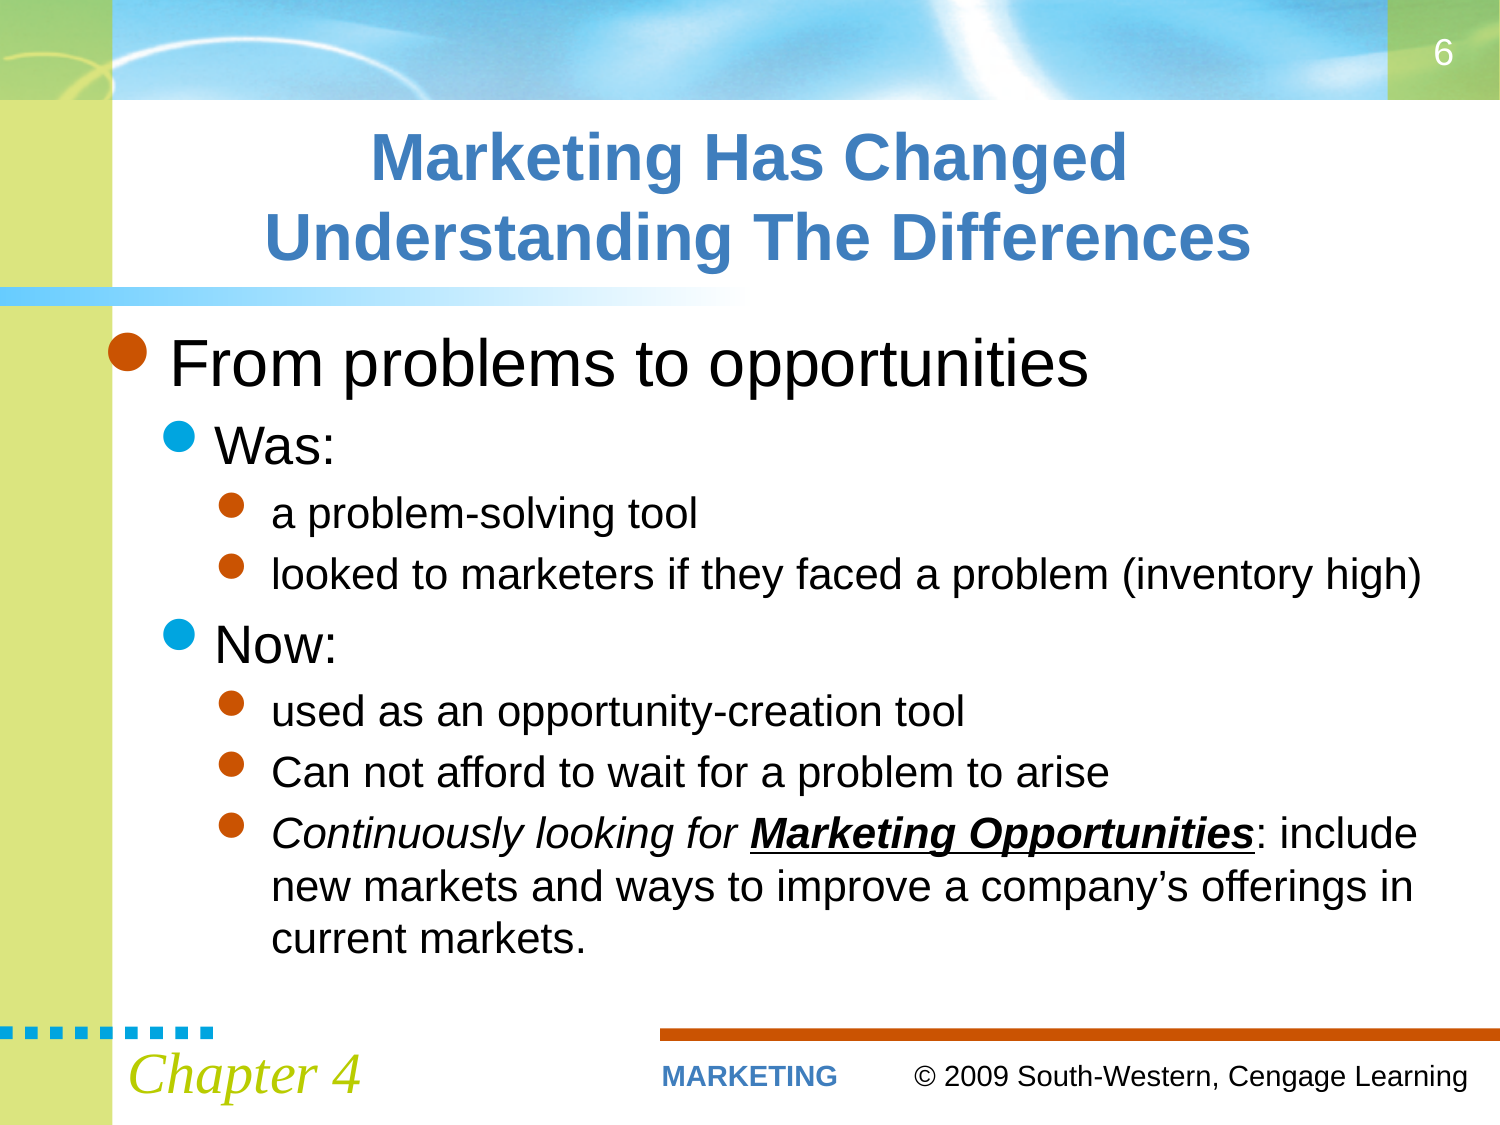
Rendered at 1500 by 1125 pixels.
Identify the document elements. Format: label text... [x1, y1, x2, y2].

title Marketing Has Changed Understanding The Differences [112, 99, 1388, 288]
footer Chapter 4 [112, 1051, 638, 1113]
list From problems to opportunities Was: a problem-solving tool looked to marketers if they faced a problem (inventory high) Now: used as an opportunity-creation tool Can not afford to wait for a problem to arise Continuously looking for Marketing Opportunities: include new markets and ways to improve a company’s offerings in current markets. [87, 312, 1463, 1051]
slide_number 6 [1387, 0, 1500, 101]
